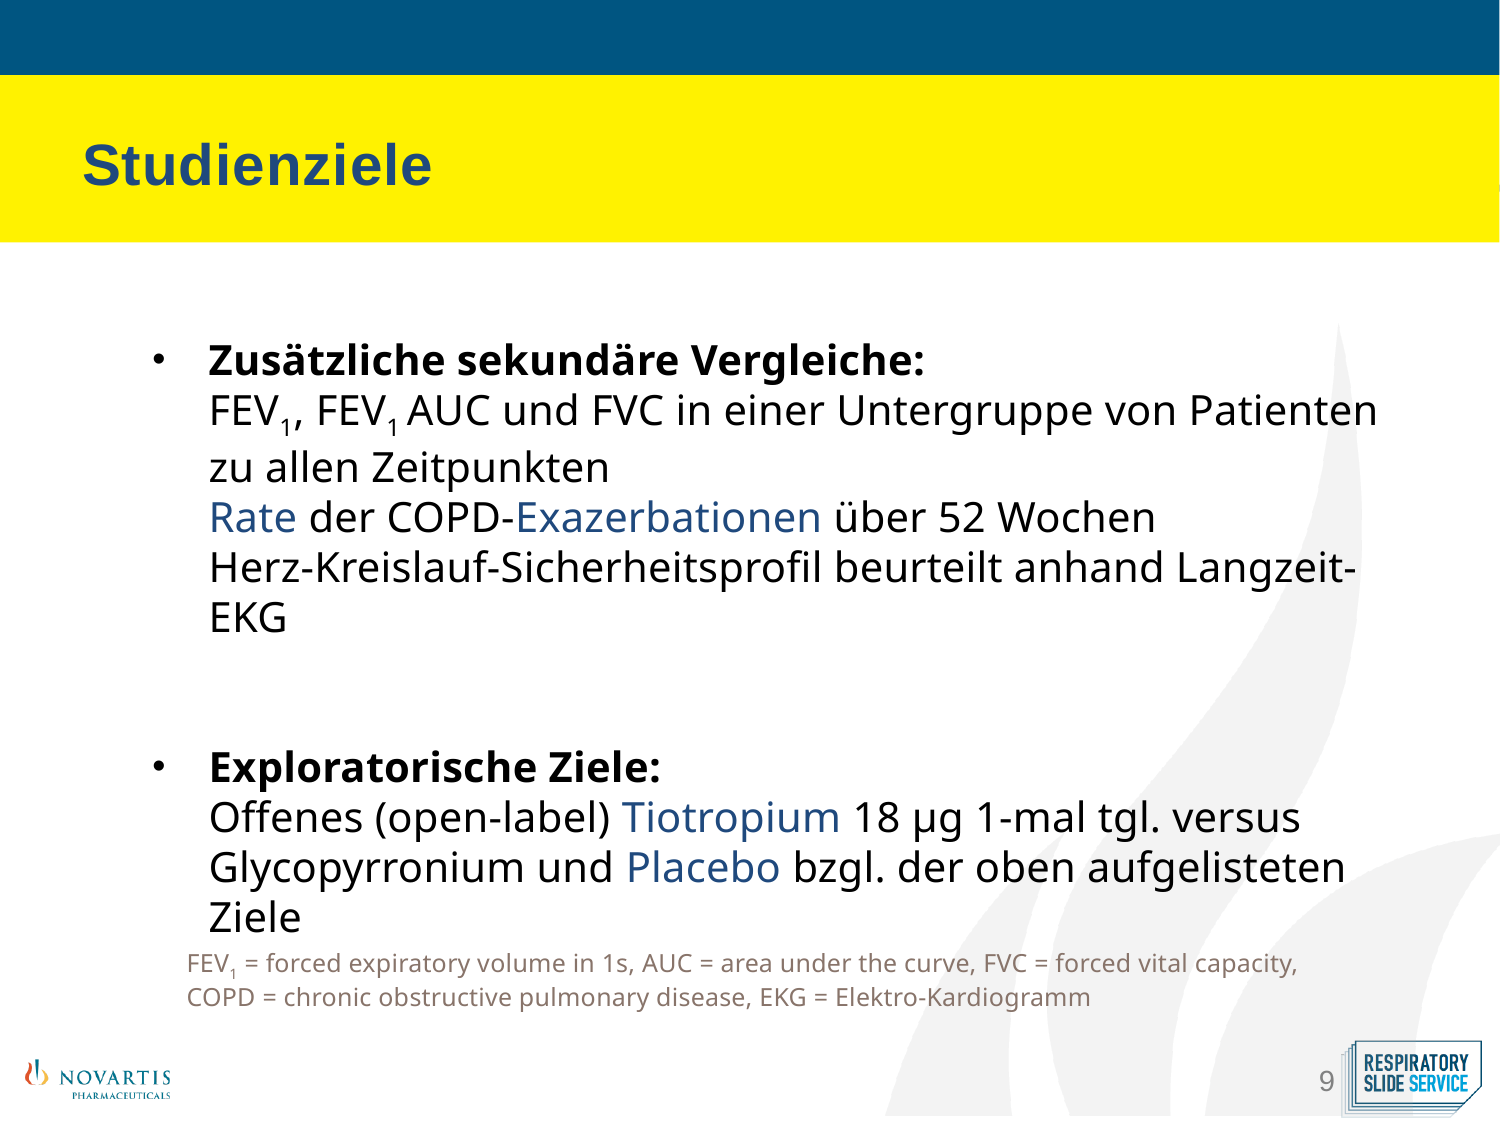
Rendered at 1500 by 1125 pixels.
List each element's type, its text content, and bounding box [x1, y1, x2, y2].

picture [25, 1059, 170, 1099]
text_box Studienziele [67, 119, 1343, 204]
picture [1328, 1027, 1497, 1125]
text_box Zusätzliche sekundäre Vergleiche: FEV1, FEV1 AUC und FVC in einer Untergruppe von Patienten zu allen Zeitpunkten Rate der COPD-Exazerbationen über 52 Wochen Herz-Kreislauf-Sicherheitsprofil beurteilt anhand Langzeit-EKG Exploratorische Ziele: Offenes (open-label) Tiotropium 18 µg 1-mal tgl. versus Glycopyrronium und Placebo bzgl. der oben aufgelisteten Ziele [137, 326, 1445, 949]
text_box FEV1 = forced expiratory volume in 1s, AUC = area under the curve, FVC = forced vital capacity, COPD = chronic obstructive pulmonary disease, EKG = Elektro-Kardiogramm [171, 940, 1323, 1020]
